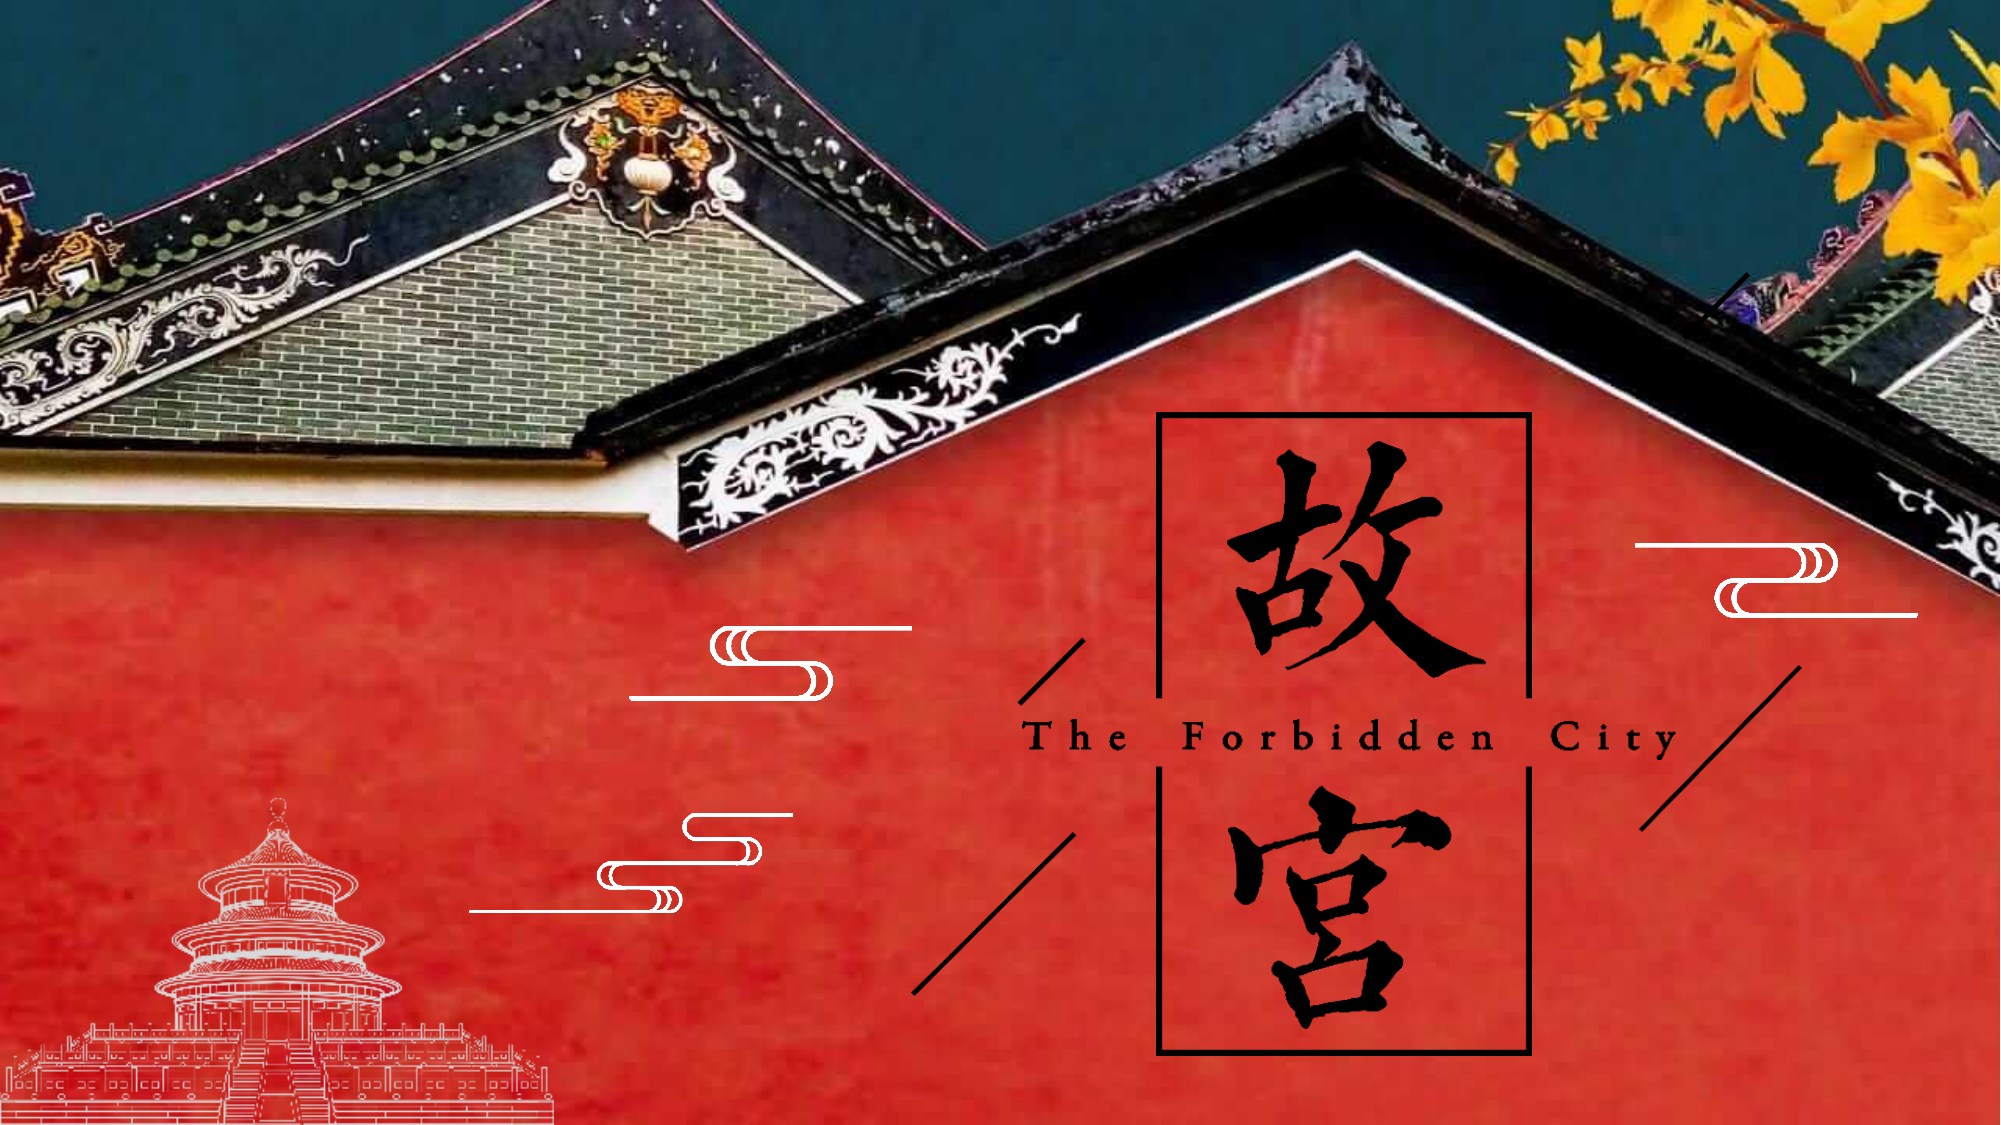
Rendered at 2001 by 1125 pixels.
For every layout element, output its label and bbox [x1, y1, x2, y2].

text_box [911, 272, 1802, 1056]
picture [0, 0, 2000, 1125]
